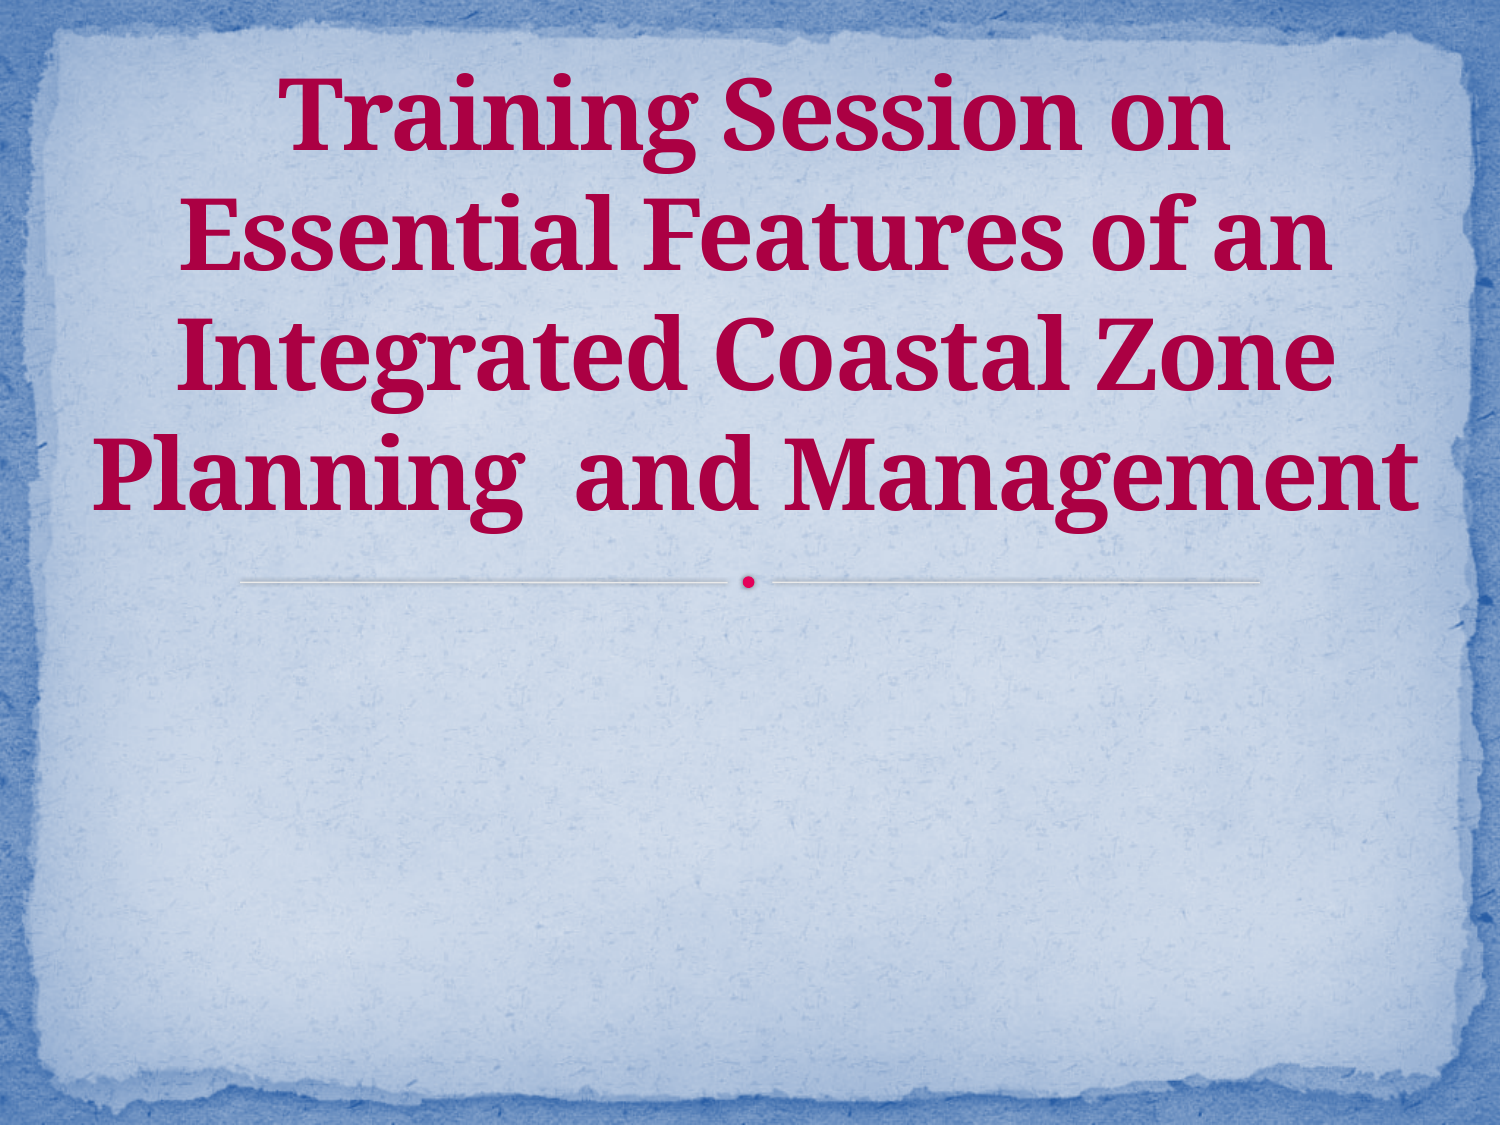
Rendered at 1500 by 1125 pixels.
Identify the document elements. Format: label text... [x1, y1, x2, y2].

title Training Session on Essential Features of an Integrated Coastal Zone Planning and Management [74, 212, 1438, 538]
